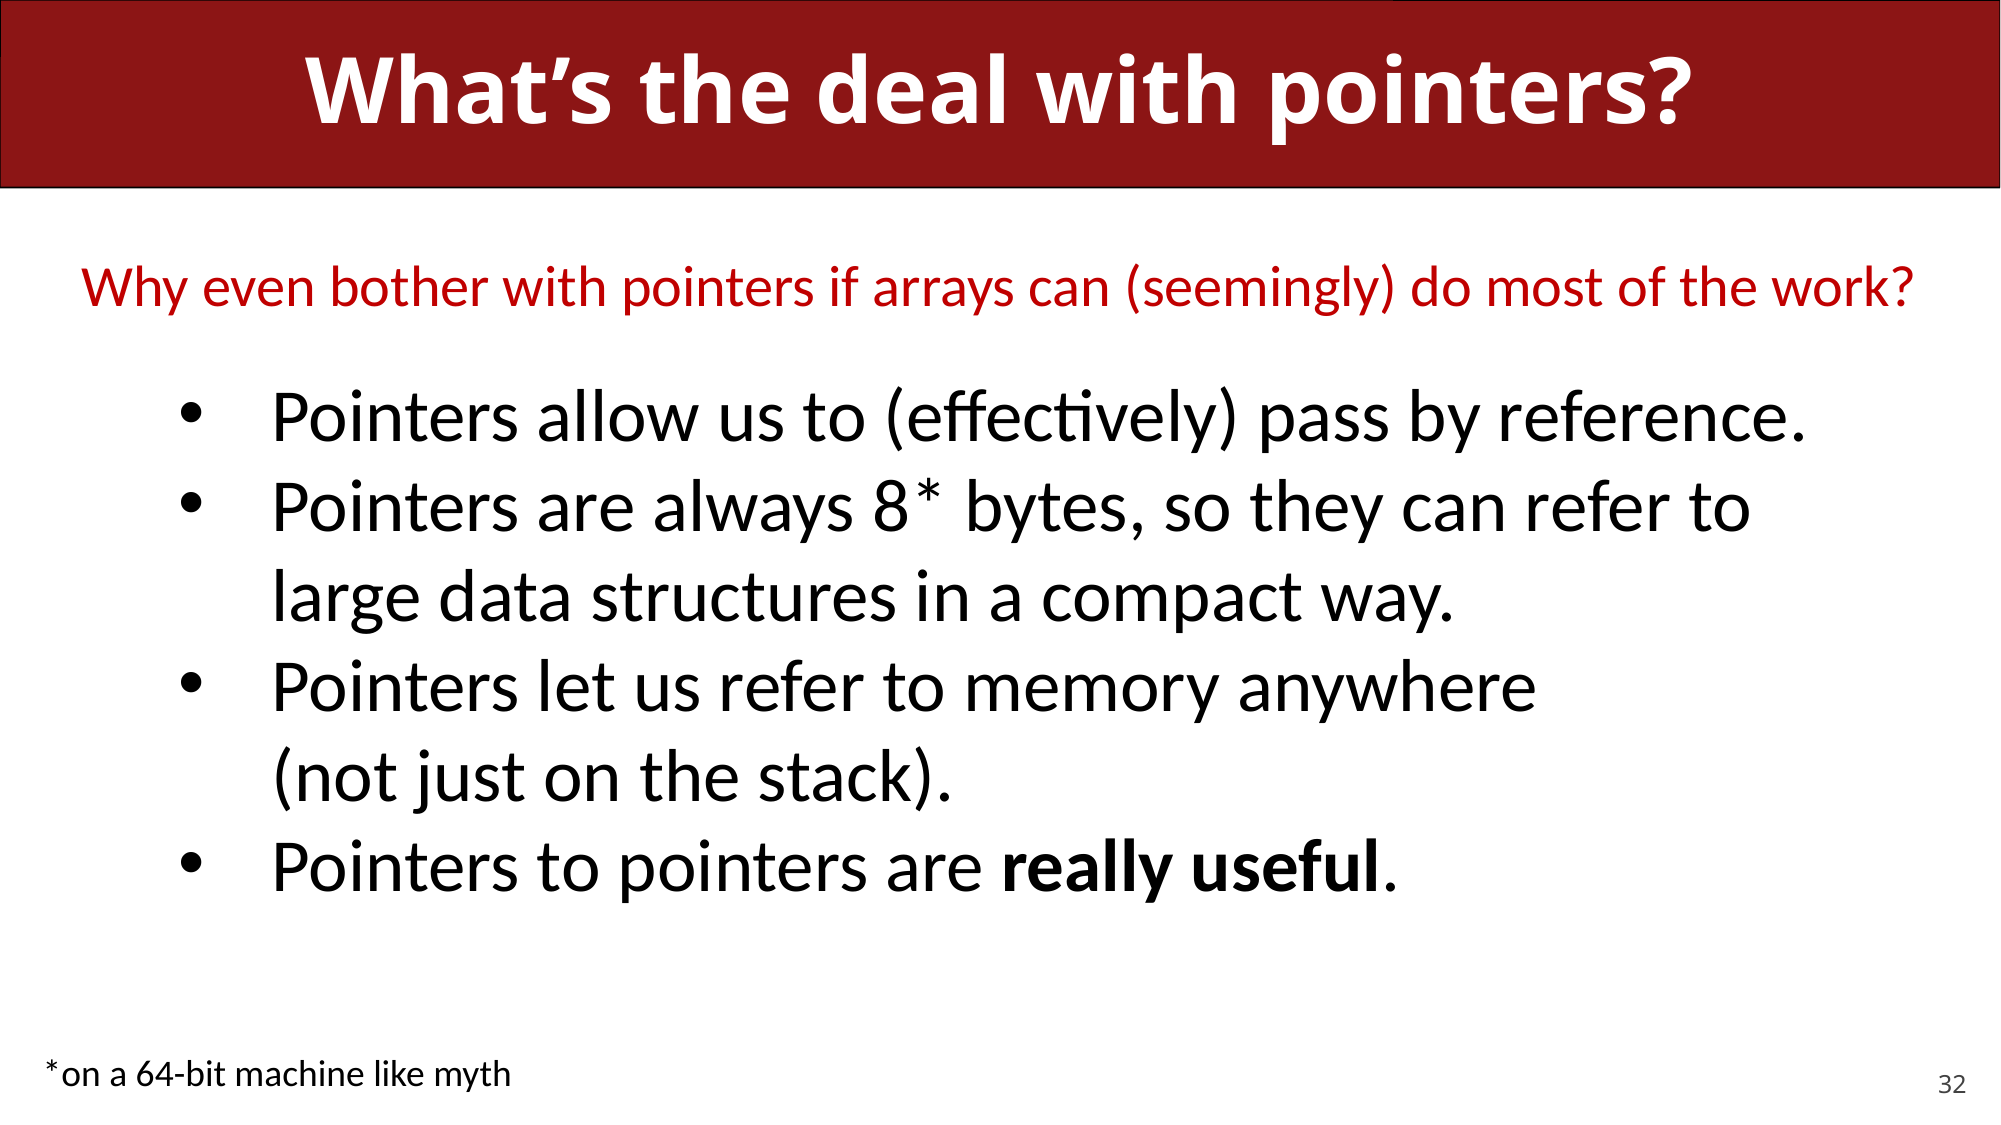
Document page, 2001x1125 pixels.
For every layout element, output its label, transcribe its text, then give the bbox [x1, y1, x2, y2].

text_box Pointers allow us to (effectively) pass by reference. Pointers are always 8* bytes, so they can refer to large data structures in a compact way. Pointers let us refer to memory anywhere (not just on the stack). Pointers to pointers are really useful. [163, 358, 1837, 914]
title What’s the deal with pointers? [75, 0, 1925, 188]
text_box Why even bother with pointers if arrays can (seemingly) do most of the work? [66, 248, 1934, 327]
text_box *on a 64-bit machine like myth [27, 1041, 528, 1102]
